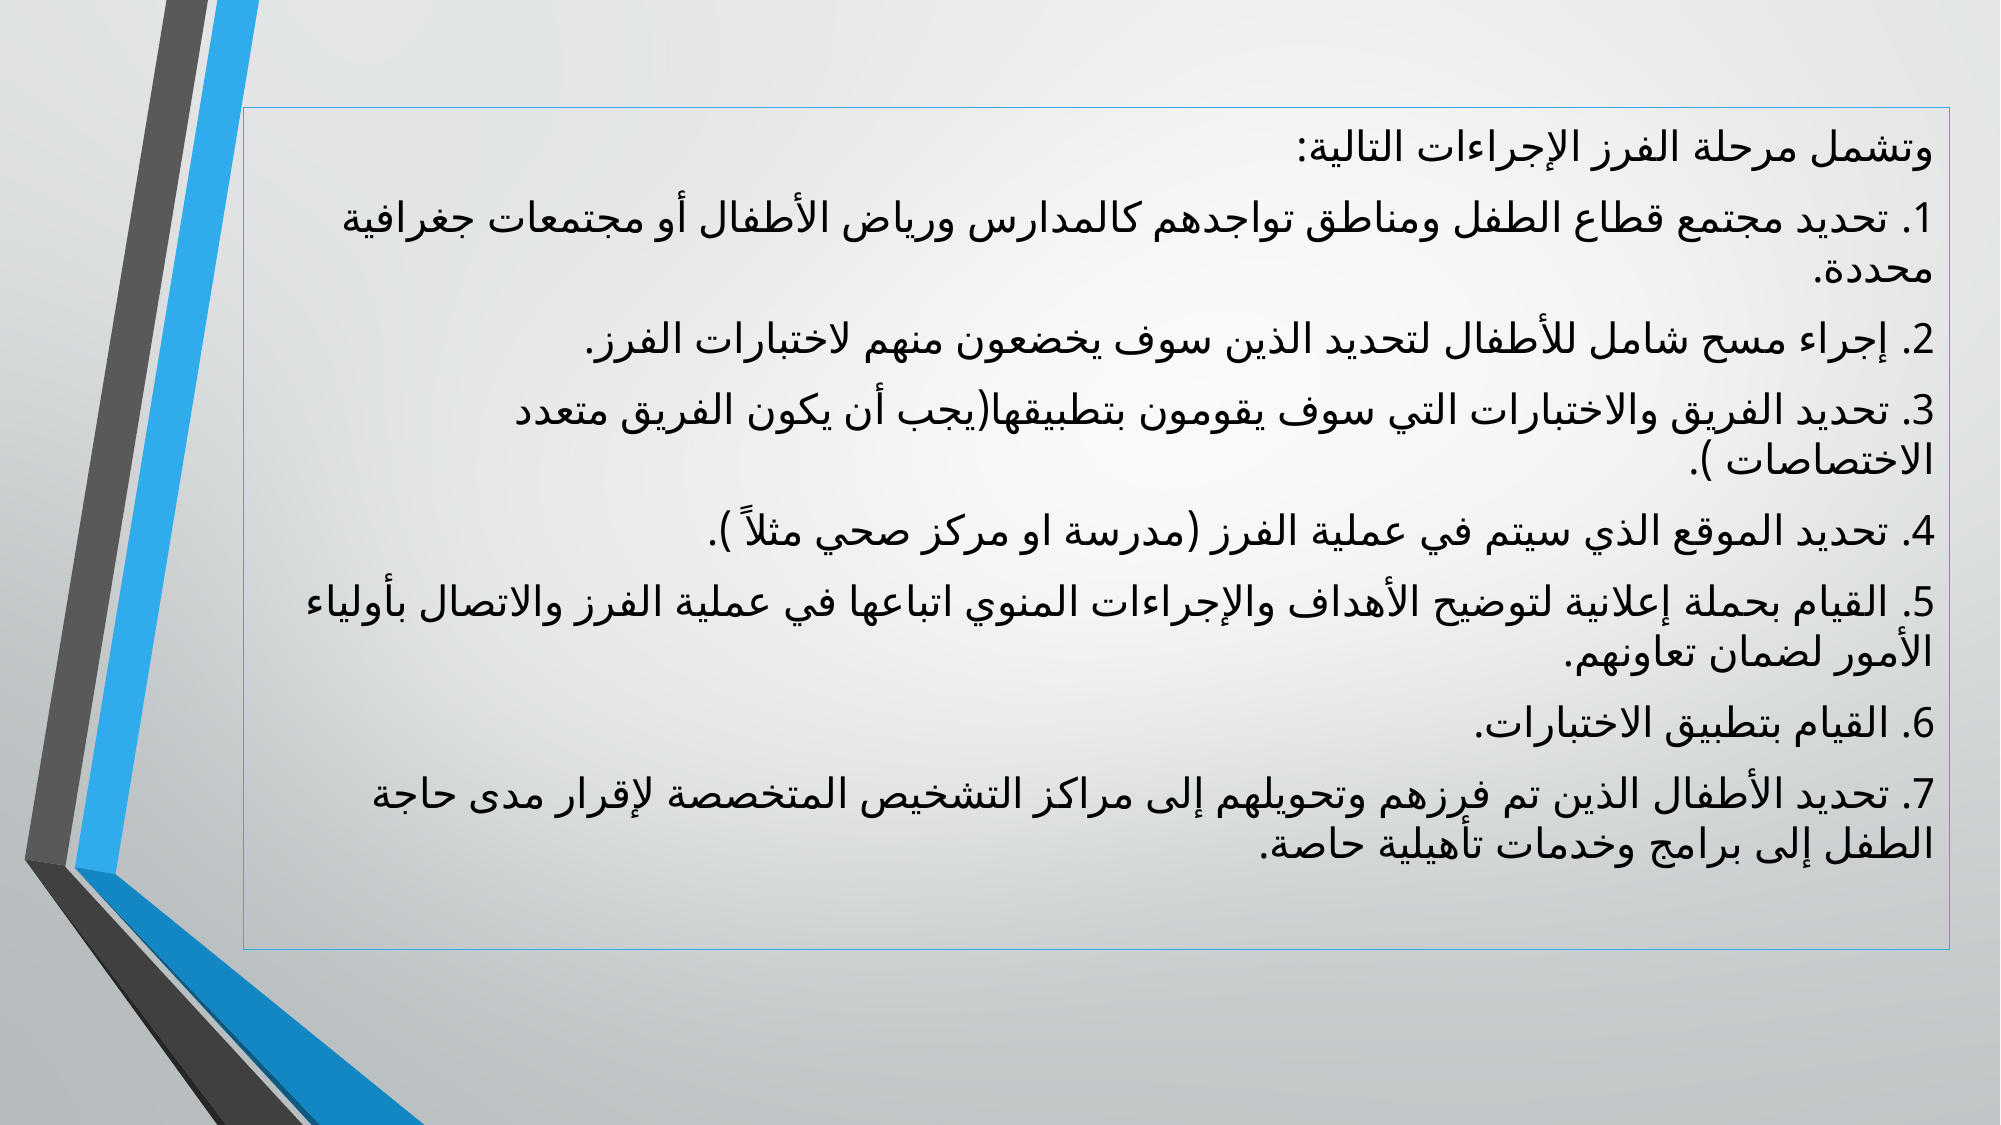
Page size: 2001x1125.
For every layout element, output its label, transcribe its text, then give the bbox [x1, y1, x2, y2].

list وتشمل مرحلة الفرز الإجراءات التالية: 1. تحديد مجتمع قطاع الطفل ومناطق تواجدهم كالمدارس ورياض الأطفال أو مجتمعات جغرافية محددة. 2. إجراء مسح شامل للأطفال لتحديد الذين سوف يخضعون منهم لاختبارات الفرز. 3. تحديد الفريق والاختبارات التي سوف يقومون بتطبيقها(يجب أن يكون الفريق متعدد الاختصاصات ). 4. تحديد الموقع الذي سيتم في عملية الفرز (مدرسة او مركز صحي مثلاً ). 5. القيام بحملة إعلانية لتوضيح الأهداف والإجراءات المنوي اتباعها في عملية الفرز والاتصال بأولياء الأمور لضمان تعاونهم. 6. القيام بتطبيق الاختبارات. 7. تحديد الأطفال الذين تم فرزهم وتحويلهم إلى مراكز التشخيص المتخصصة لإقرار مدى حاجة الطفل إلى برامج وخدمات تأهيلية حاصة. [243, 107, 1950, 950]
